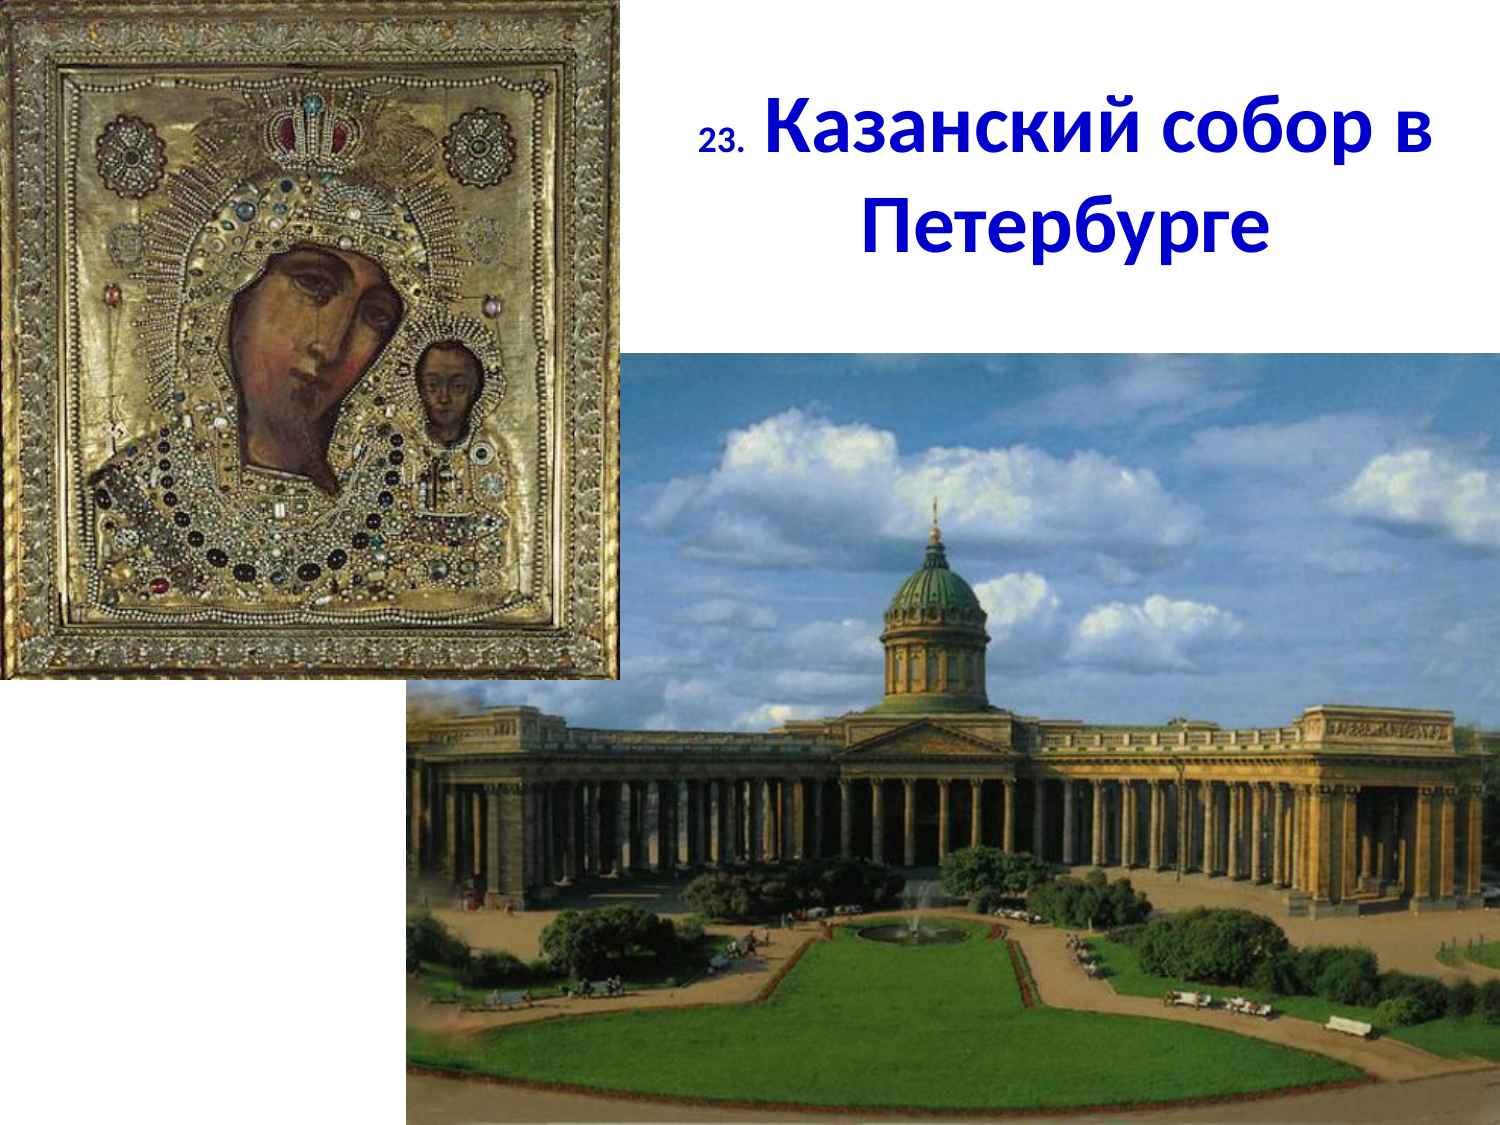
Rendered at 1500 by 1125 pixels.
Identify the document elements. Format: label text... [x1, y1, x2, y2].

picture [0, 0, 1500, 1125]
title 23. Казанский собор в Петербурге [679, 45, 1454, 293]
